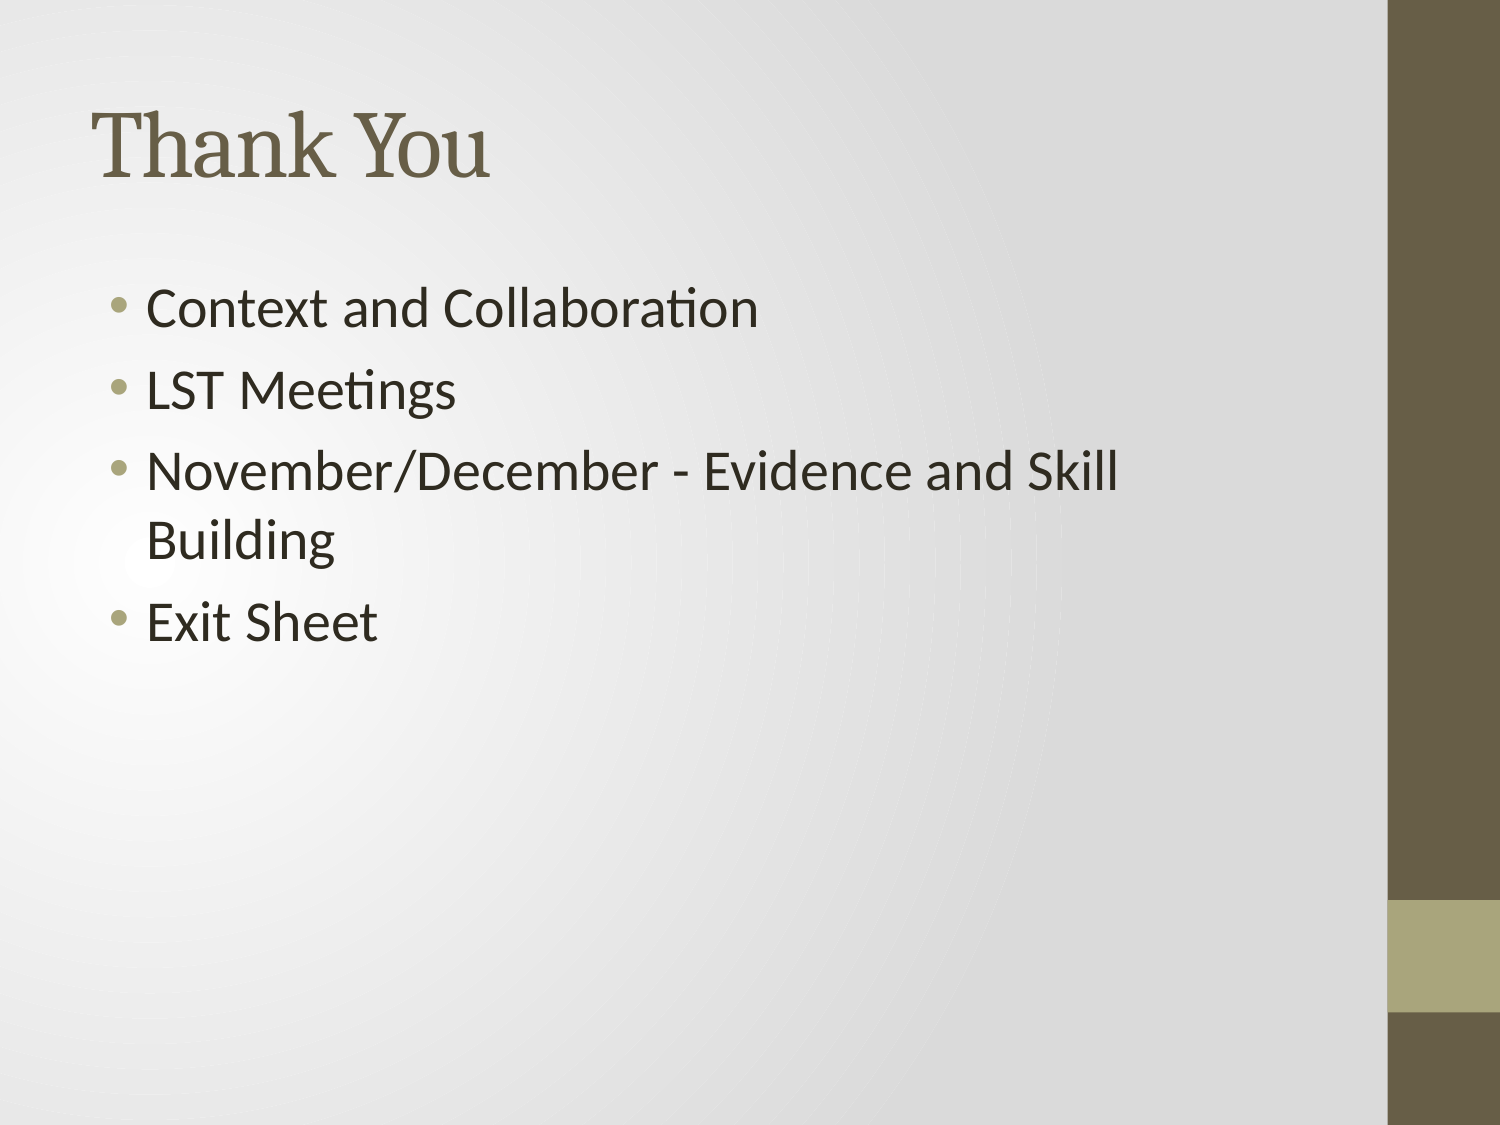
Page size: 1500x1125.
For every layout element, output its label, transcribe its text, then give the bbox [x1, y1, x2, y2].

list Context and Collaboration LST Meetings November/December - Evidence and Skill Building Exit Sheet [75, 262, 1325, 1050]
title Thank You [75, 45, 1325, 233]
